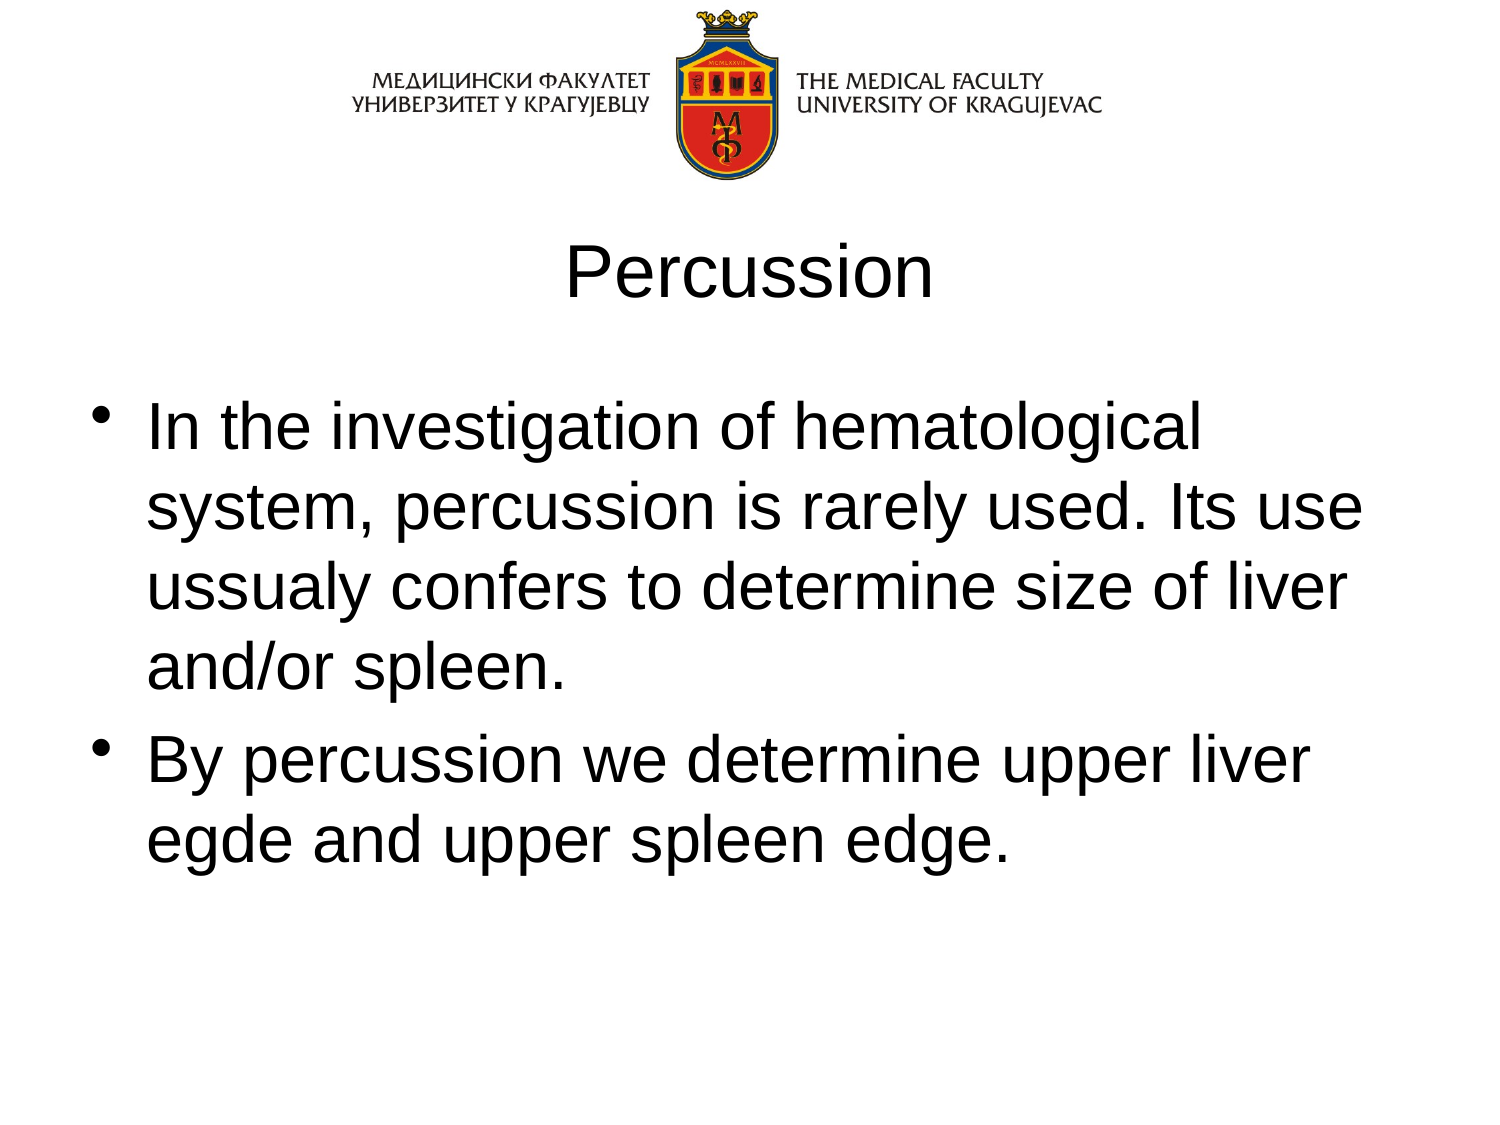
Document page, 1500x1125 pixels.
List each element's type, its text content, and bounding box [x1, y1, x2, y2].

list In the investigation of hematological system, percussion is rarely used. Its use ussualy confers to determine size of liver and/or spleen. By percussion we determine upper liver egde and upper spleen edge. [74, 374, 1426, 1118]
picture [328, 0, 1125, 173]
title Percussion [74, 173, 1426, 362]
